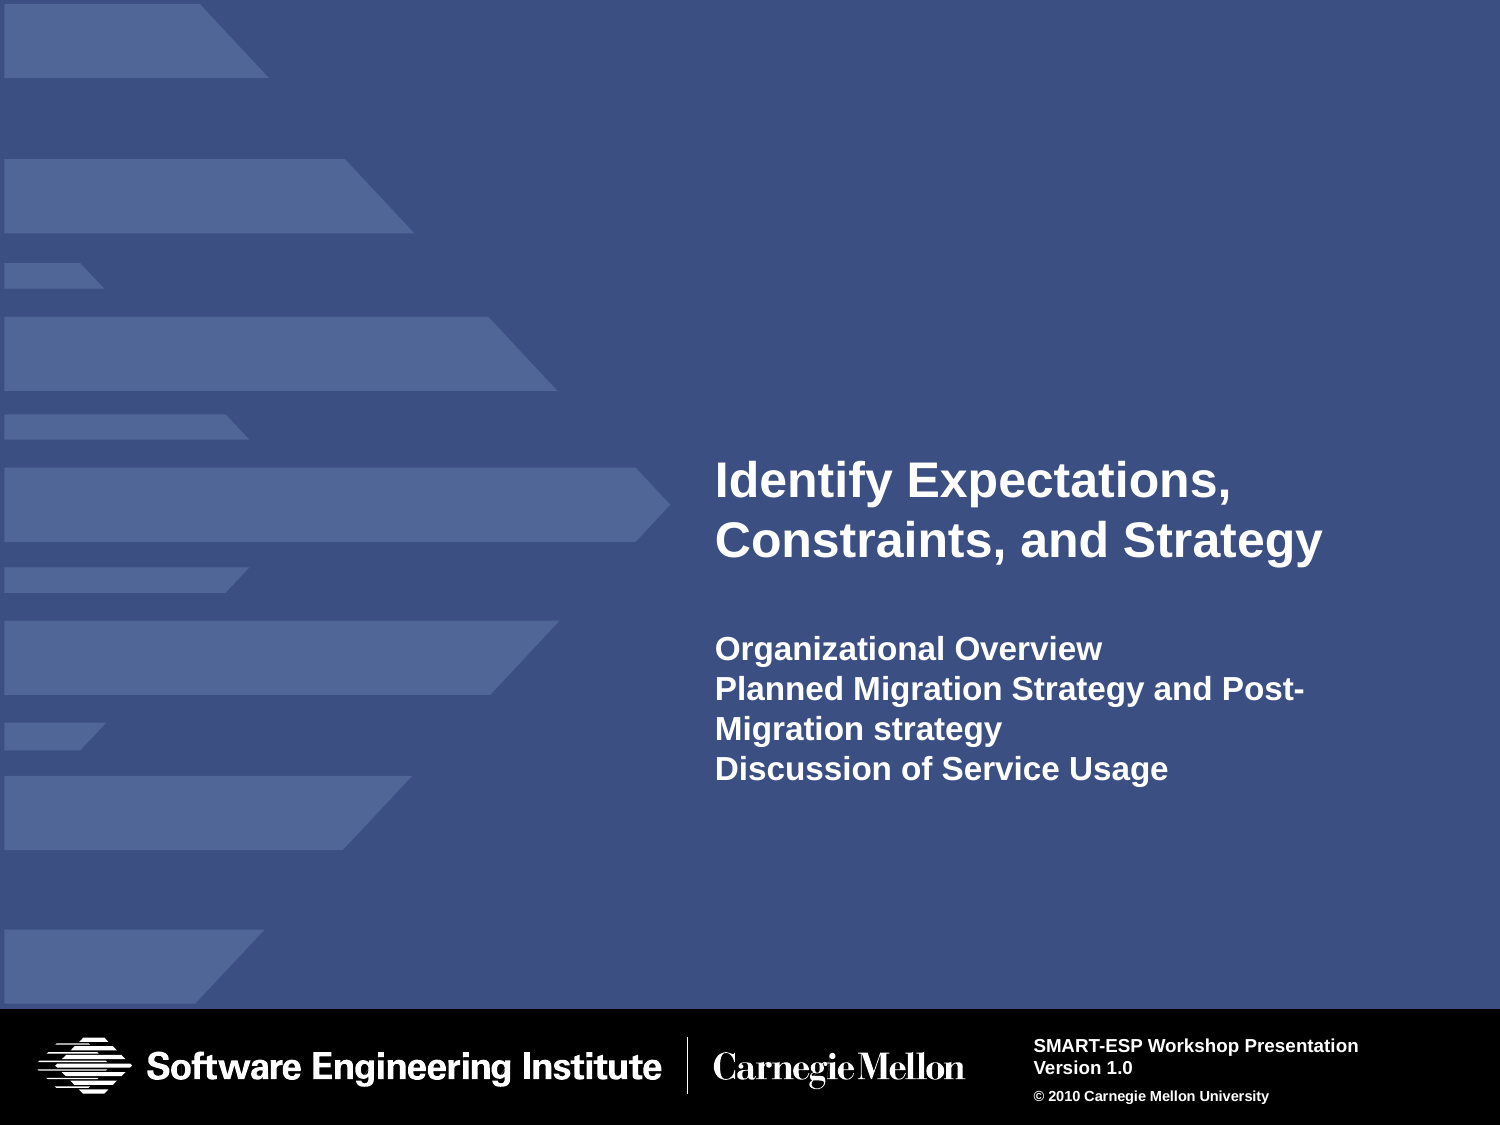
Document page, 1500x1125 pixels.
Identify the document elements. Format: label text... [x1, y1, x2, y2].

title Identify Expectations, Constraints, and Strategy Organizational Overview Planned Migration Strategy and Post-Migration strategy Discussion of Service Usage [699, 439, 1401, 814]
